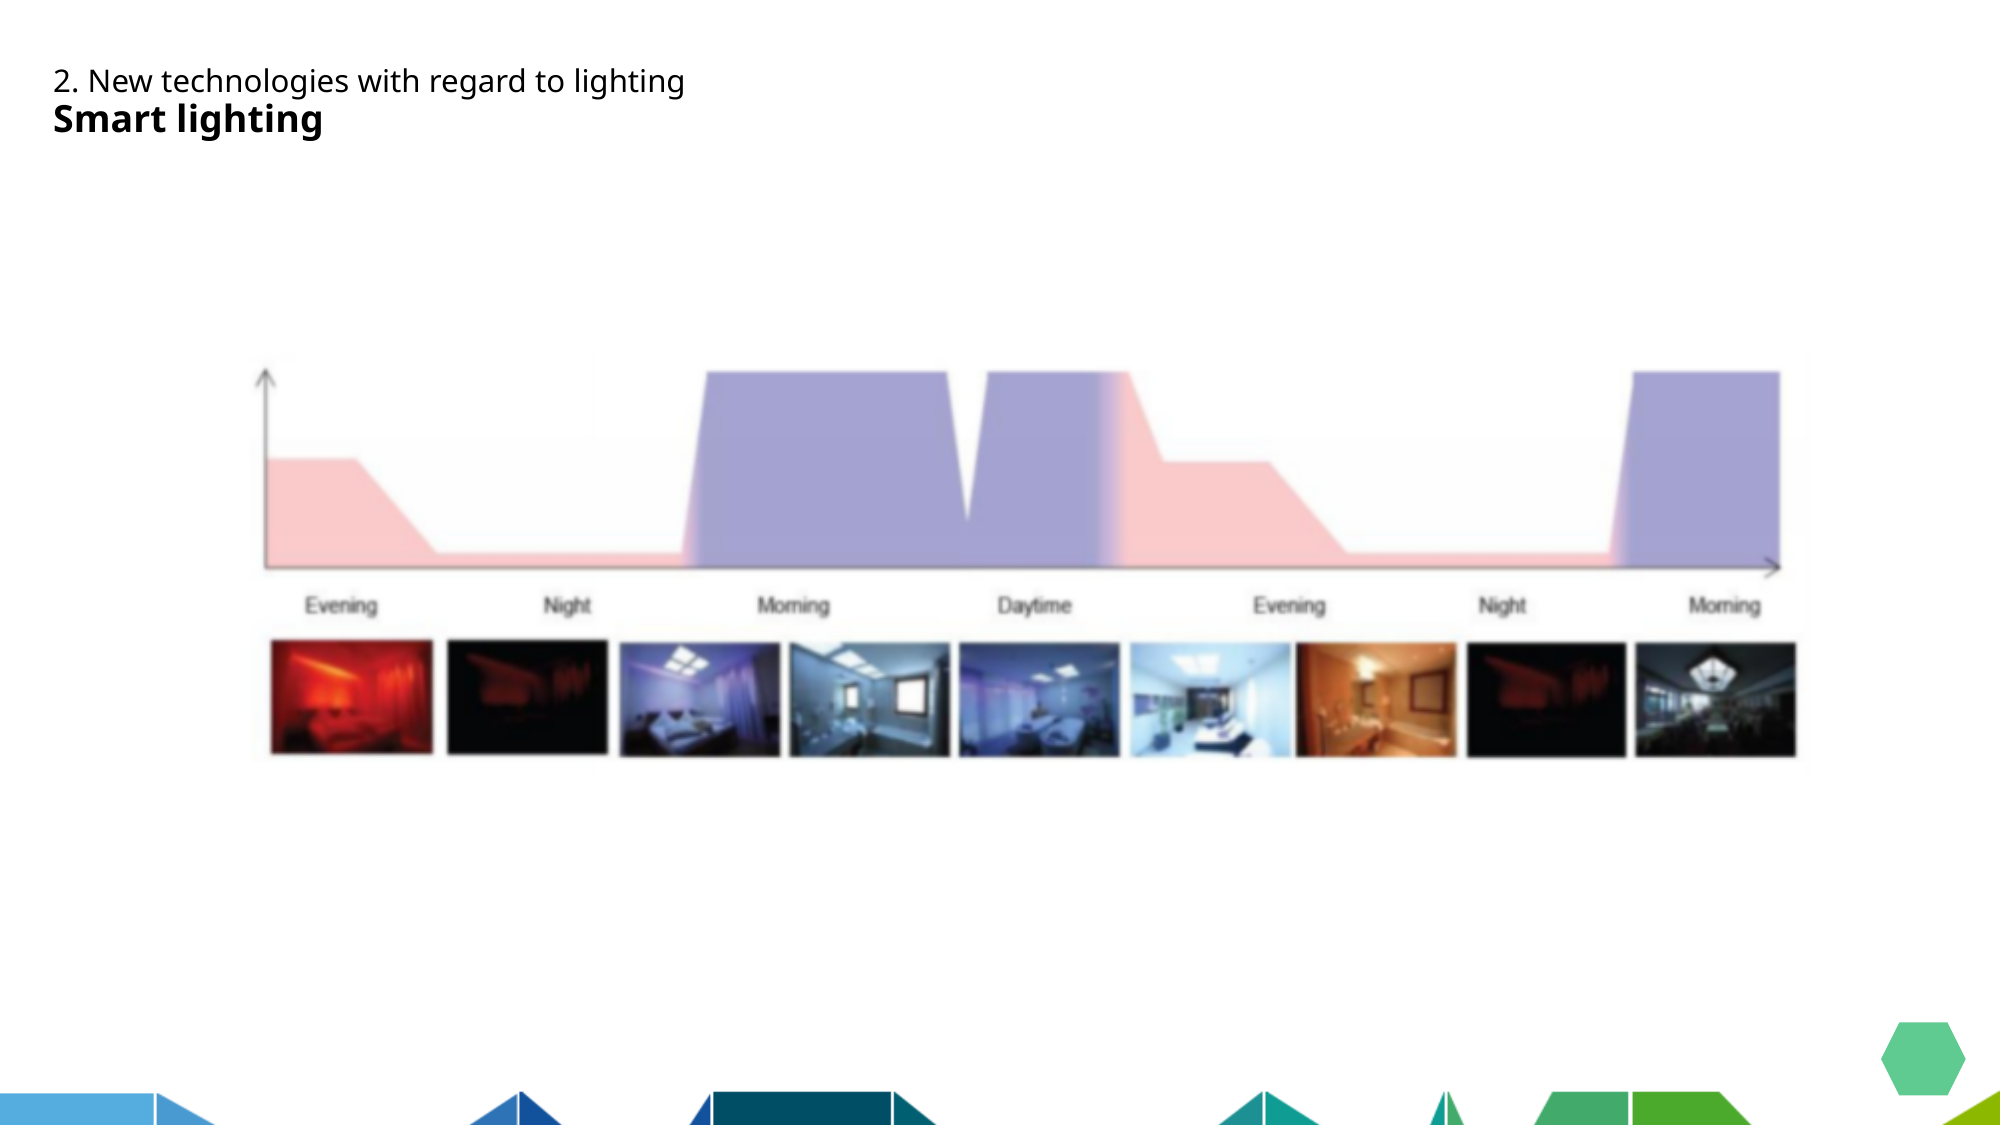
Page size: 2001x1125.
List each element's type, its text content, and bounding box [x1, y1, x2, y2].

title 2. New technologies with regard to lighting Smart lighting [38, 38, 1962, 278]
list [238, 343, 1824, 776]
picture [0, 1086, 2000, 1125]
